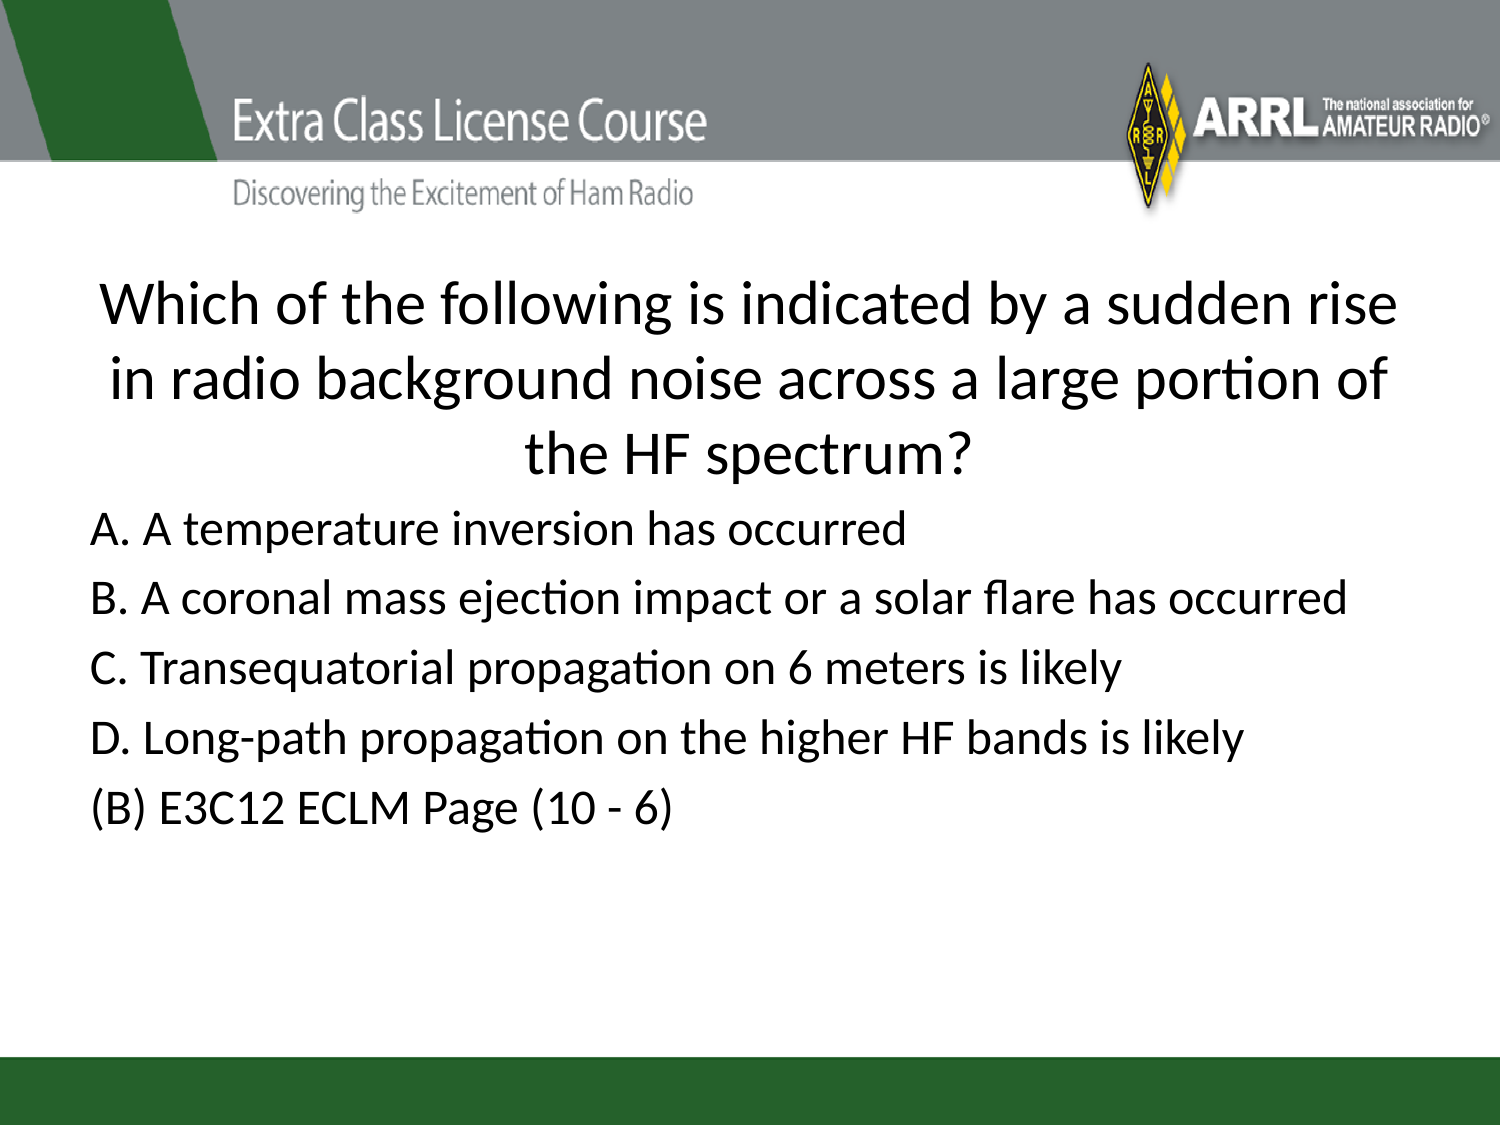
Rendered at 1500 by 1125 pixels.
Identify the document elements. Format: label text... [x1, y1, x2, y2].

list A. A temperature inversion has occurred B. A coronal mass ejection impact or a solar flare has occurred C. Transequatorial propagation on 6 meters is likely D. Long-path propagation on the higher HF bands is likely (B) E3C12 ECLM Page (10 - 6) [75, 487, 1425, 1005]
picture [0, 0, 1500, 1125]
title Which of the following is indicated by a sudden rise in radio background noise across a large portion of the HF spectrum? [75, 254, 1425, 435]
